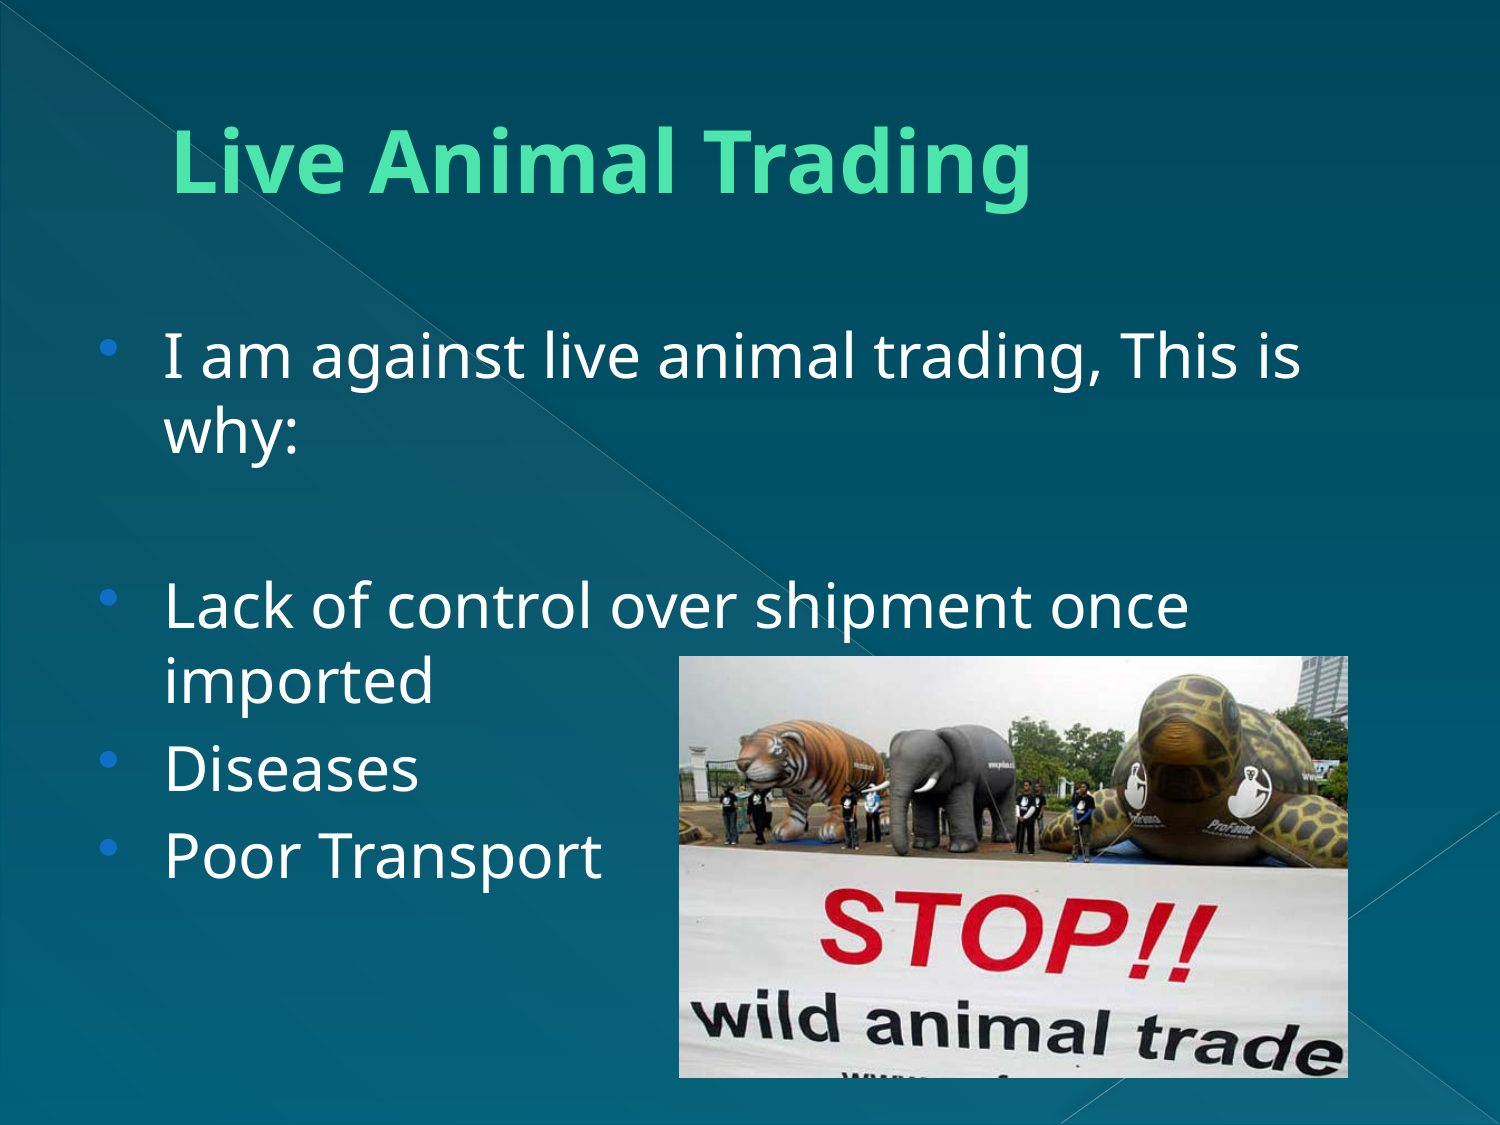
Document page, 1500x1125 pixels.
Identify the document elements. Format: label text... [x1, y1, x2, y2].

list I am against live animal trading, This is why: Lack of control over shipment once imported Diseases Poor Transport [75, 308, 1425, 1059]
picture [678, 656, 1349, 1080]
title Live Animal Trading [75, 43, 1425, 274]
